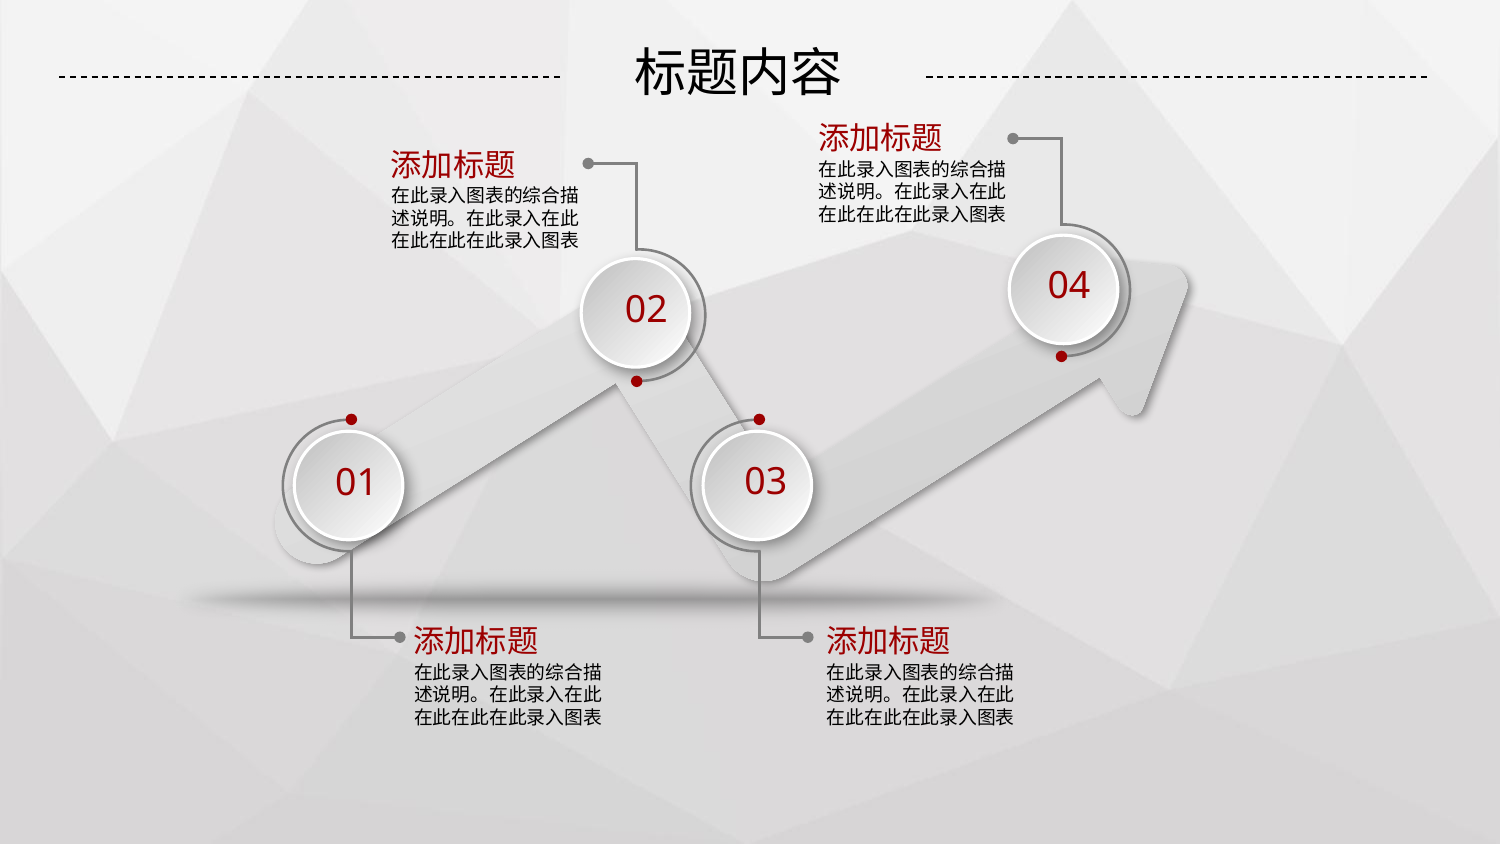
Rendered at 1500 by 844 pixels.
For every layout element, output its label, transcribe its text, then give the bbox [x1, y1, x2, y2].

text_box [282, 413, 415, 643]
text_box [96, 237, 1200, 636]
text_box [375, 137, 603, 260]
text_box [998, 132, 1130, 363]
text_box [573, 157, 706, 387]
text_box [398, 613, 620, 737]
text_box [690, 413, 823, 643]
text_box 标题内容 [608, 32, 868, 110]
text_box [803, 111, 1031, 234]
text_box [811, 613, 1043, 737]
picture [0, 0, 1500, 844]
